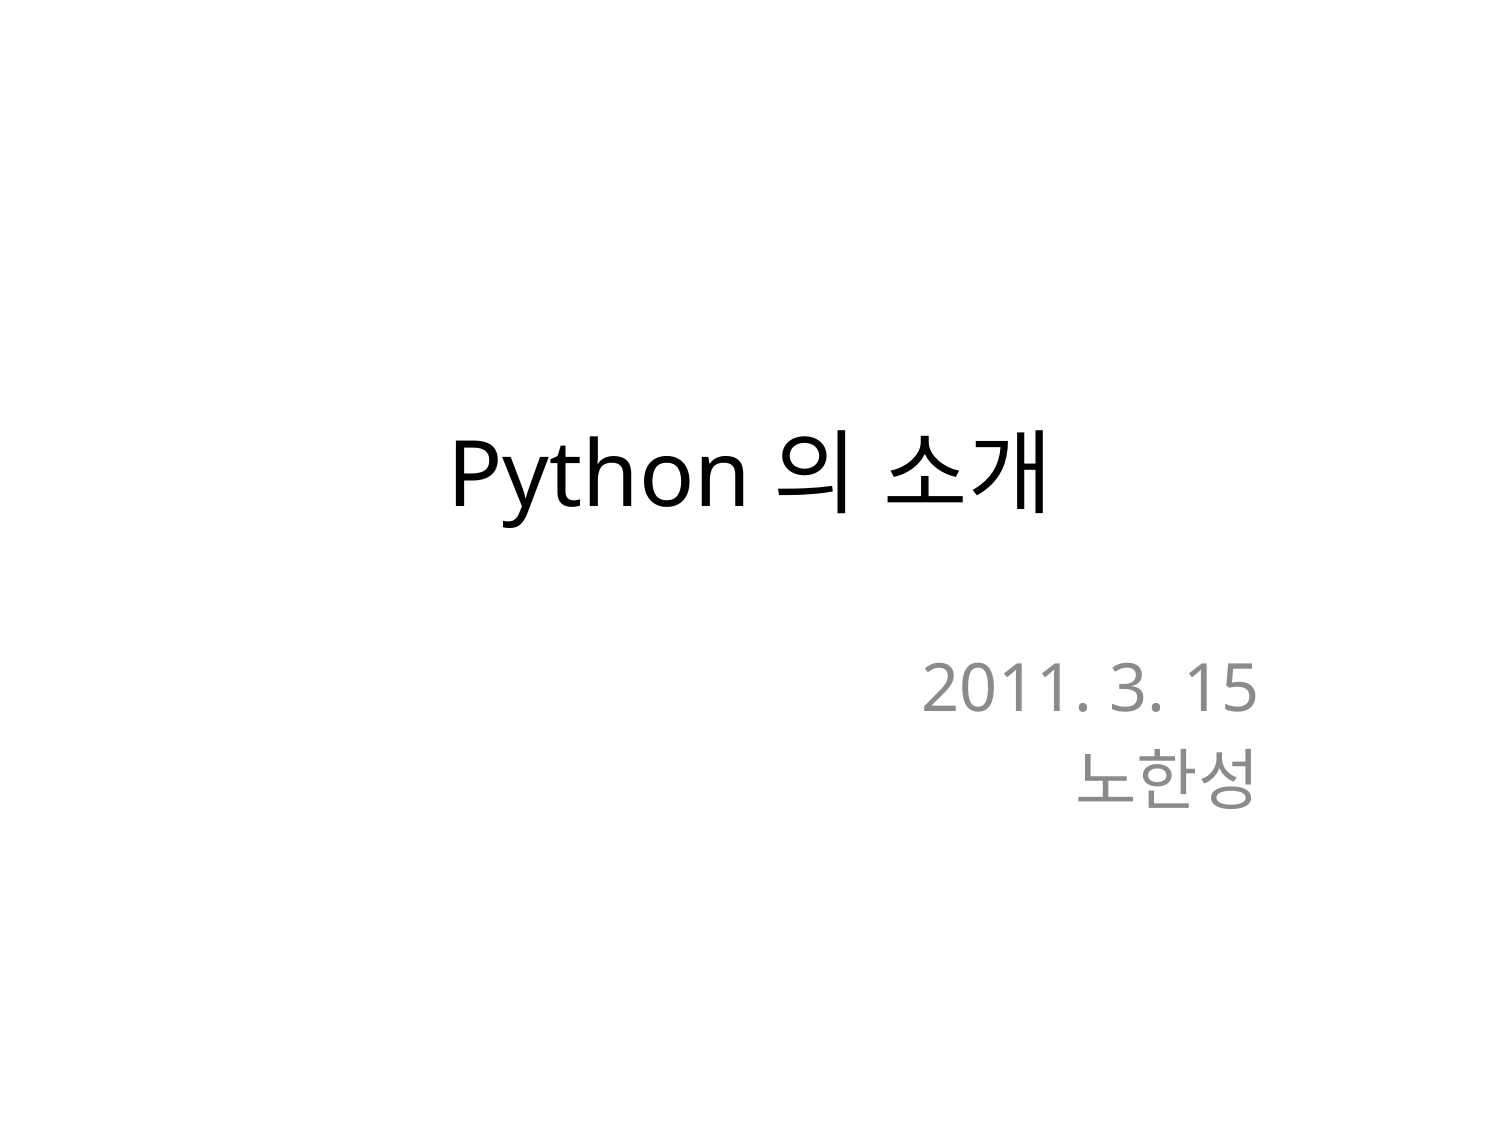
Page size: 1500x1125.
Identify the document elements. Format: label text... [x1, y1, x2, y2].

title Python의 소개 [112, 349, 1388, 591]
subtitle 2011. 3. 15 노한성 [225, 637, 1275, 925]
